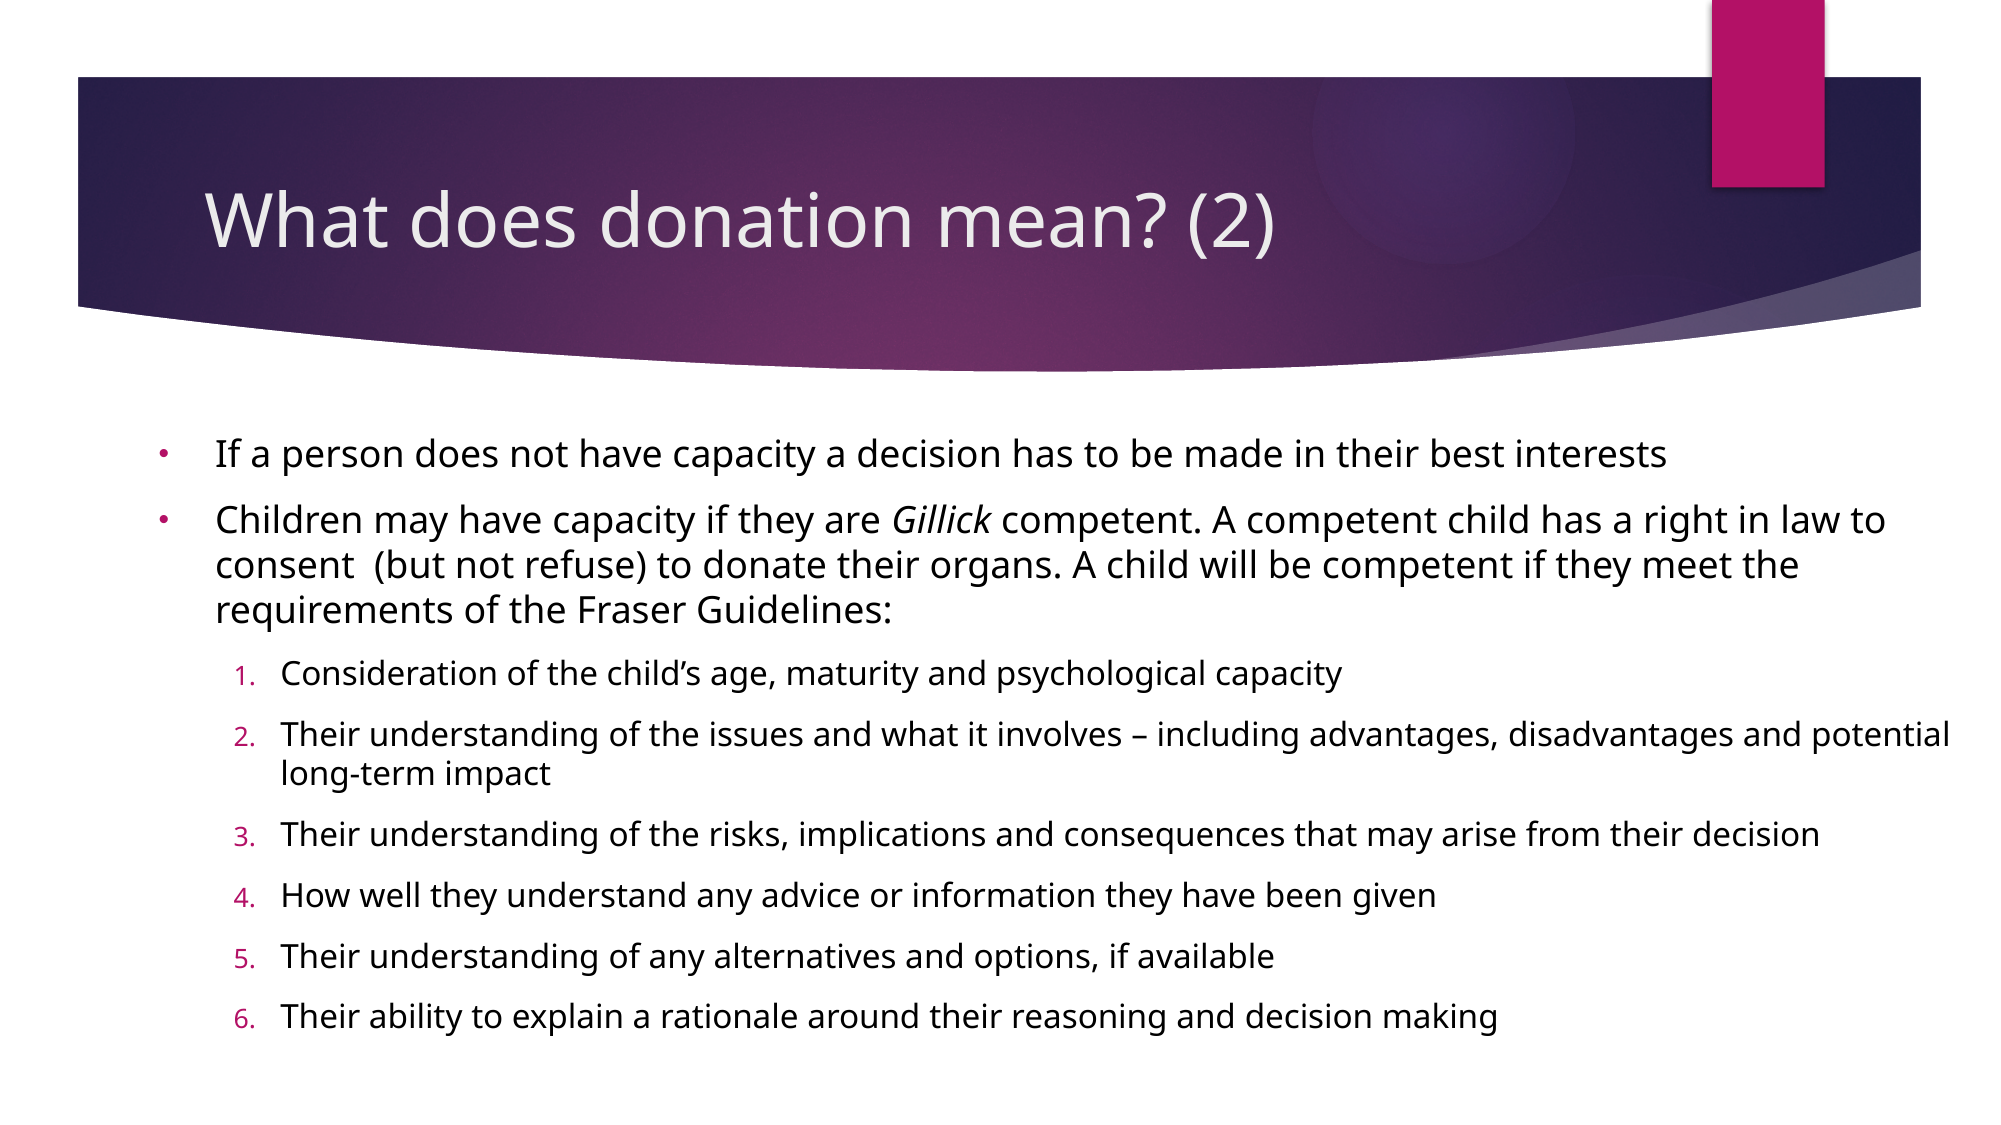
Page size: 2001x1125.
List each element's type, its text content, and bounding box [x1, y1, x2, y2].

list If a person does not have capacity a decision has to be made in their best interests Children may have capacity if they are Gillick competent. A competent child has a right in law to consent (but not refuse) to donate their organs. A child will be competent if they meet the requirements of the Fraser Guidelines: Consideration of the child’s age, maturity and psychological capacity Their understanding of the issues and what it involves – including advantages, disadvantages and potential long-term impact Their understanding of the risks, implications and consequences that may arise from their decision How well they understand any advice or information they have been given Their understanding of any alternatives and options, if available Their ability to explain a rationale around their reasoning and decision making [143, 422, 1973, 1125]
title What does donation mean? (2) [189, 159, 1627, 276]
